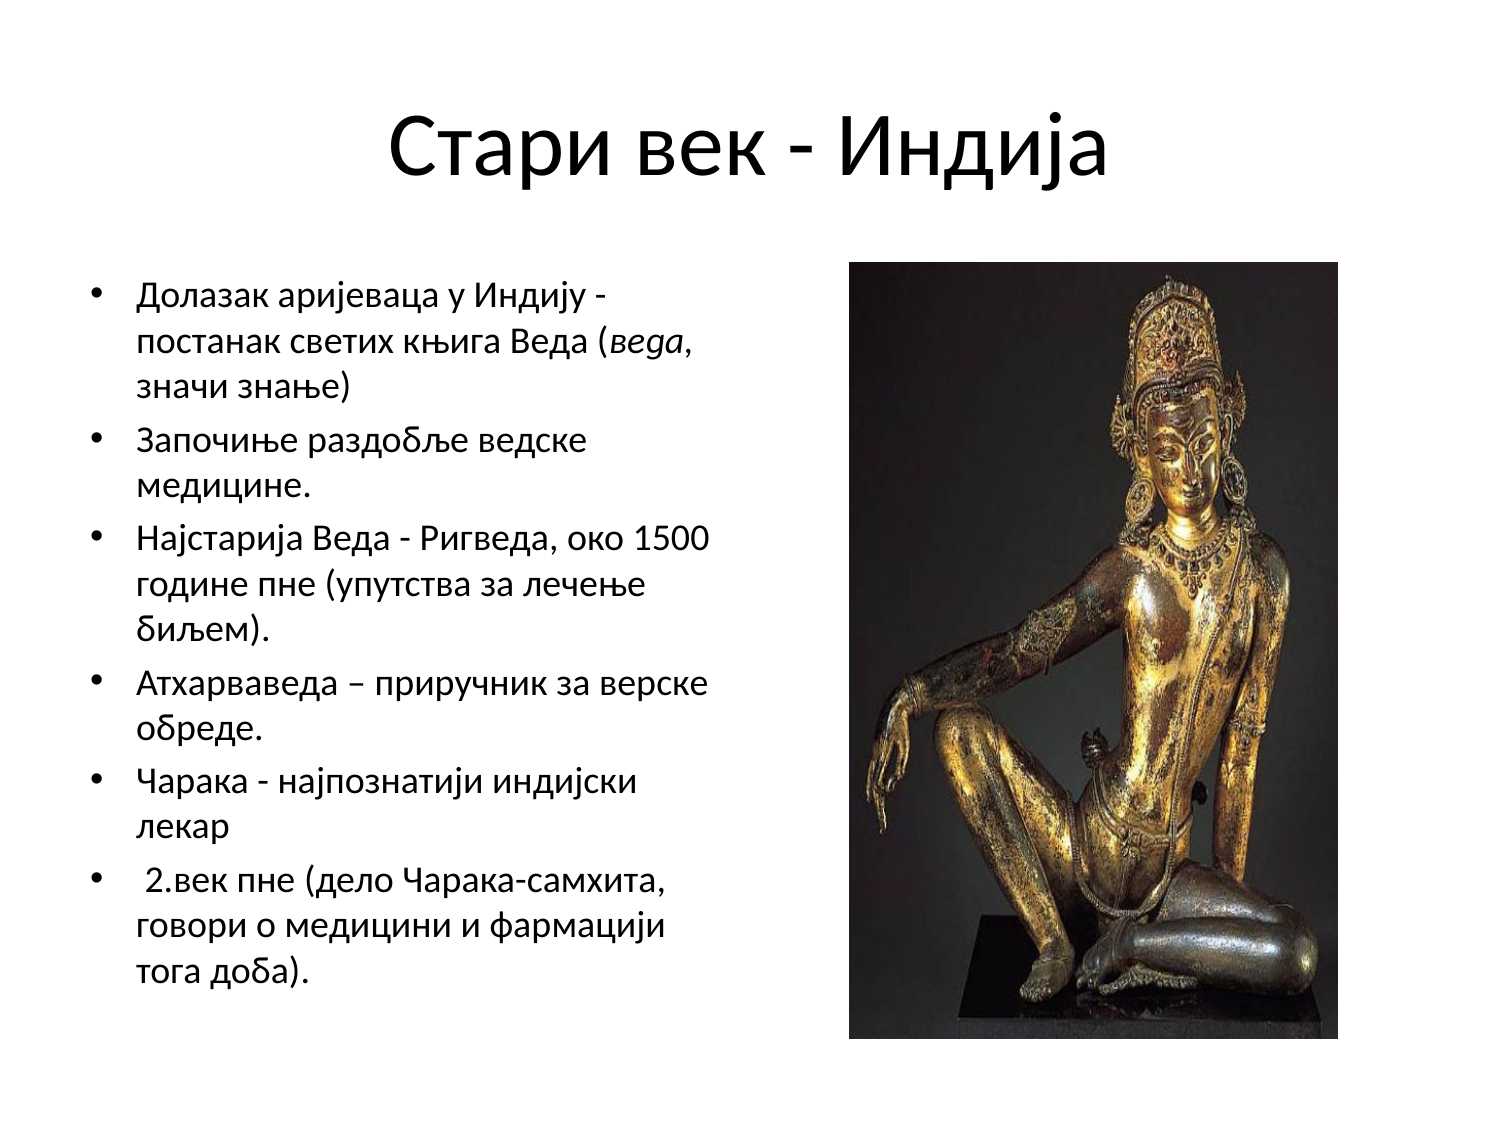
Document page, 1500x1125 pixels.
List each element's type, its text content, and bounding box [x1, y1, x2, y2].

list Долазак аријеваца у Индију - постанак светих књига Веда (веда, значи знање) Започиње раздобље ведске медицине. Најстарија Веда - Ригведа, око 1500 године пне (упутства за лечење биљем). Атхарваведа – приручник за верске обреде. Чарака - најпознатији индијски лекар 2.век пне (дело Чарака-самхита, говори о медицини и фармацији тога доба). [75, 262, 738, 1005]
title Стари век - Индија [75, 45, 1425, 233]
picture [849, 262, 1338, 1039]
